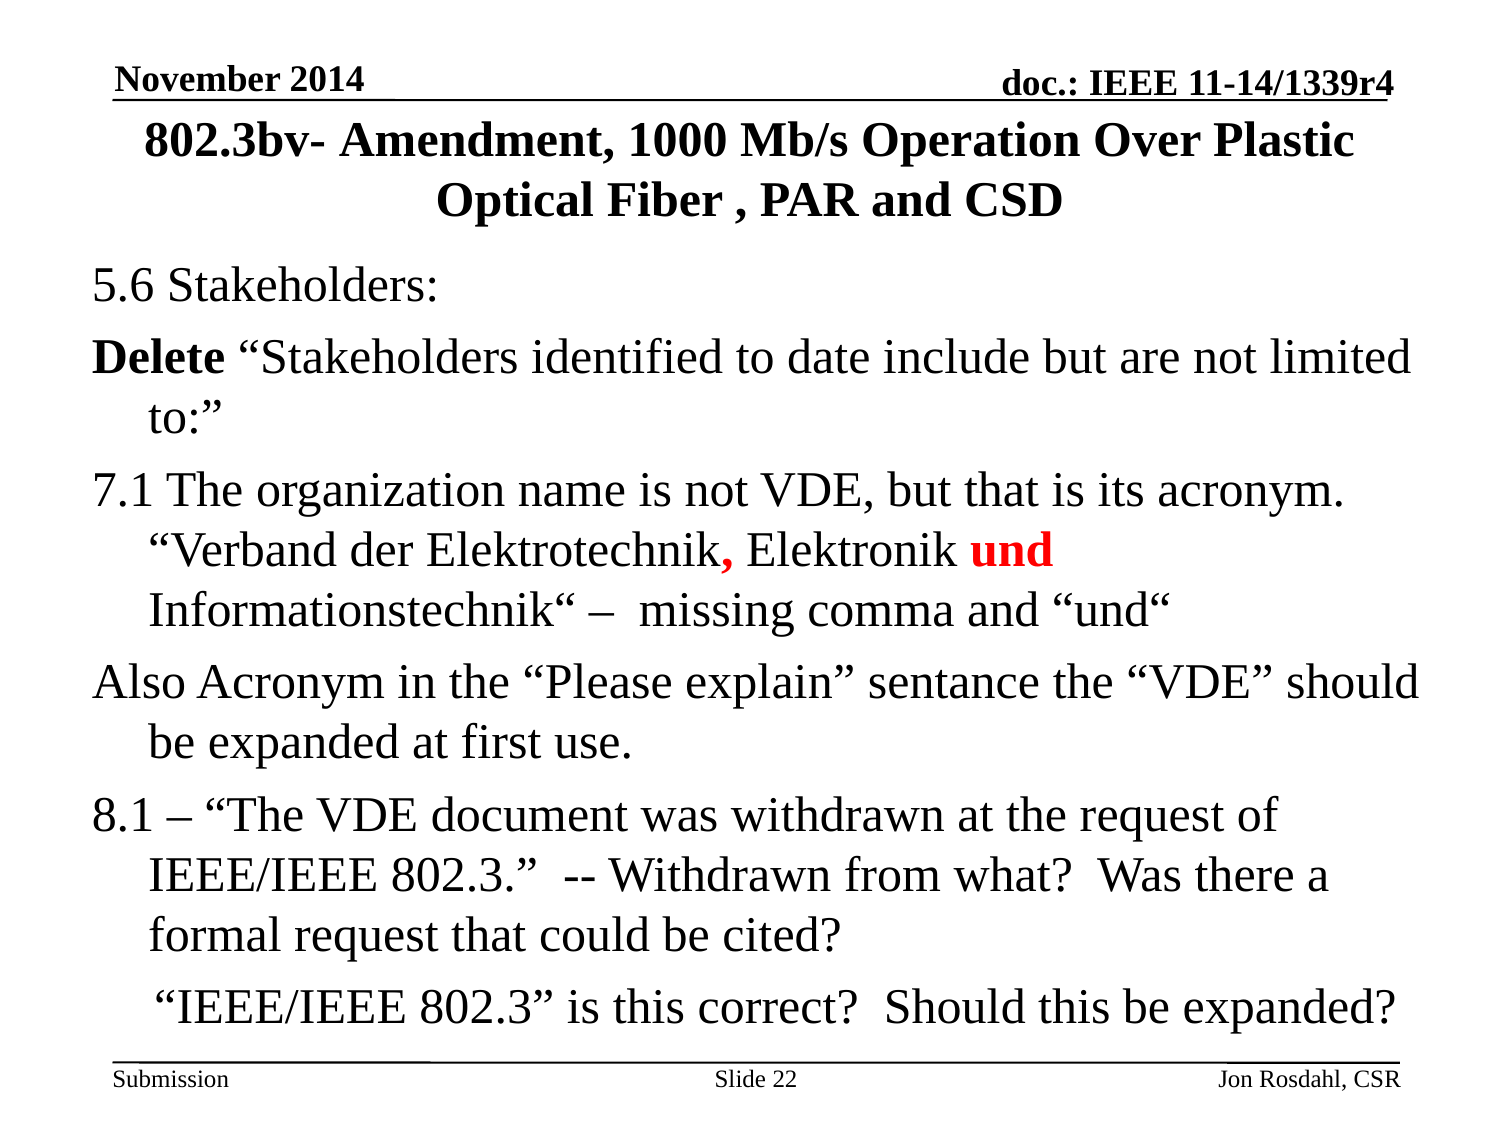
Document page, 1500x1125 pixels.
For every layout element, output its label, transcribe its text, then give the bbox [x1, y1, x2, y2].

list 5.6 Stakeholders: Delete “Stakeholders identified to date include but are not limited to:” 7.1 The organization name is not VDE, but that is its acronym. “Verband der Elektrotechnik, Elektronik und Informationstechnik“ – missing comma and “und“ Also Acronym in the “Please explain” sentance the “VDE” should be expanded at first use. 8.1 – “The VDE document was withdrawn at the request of IEEE/IEEE 802.3.” -- Withdrawn from what? Was there a formal request that could be cited? “IEEE/IEEE 802.3” is this correct? Should this be expanded? [76, 243, 1436, 1048]
title 802.3bv- Amendment, 1000 Mb/s Operation Over Plastic Optical Fiber , PAR and CSD [112, 112, 1388, 221]
slide_number Slide 22 [712, 1061, 800, 1123]
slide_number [114, 54, 423, 100]
footer Jon Rosdahl, CSR [878, 1061, 1402, 1093]
